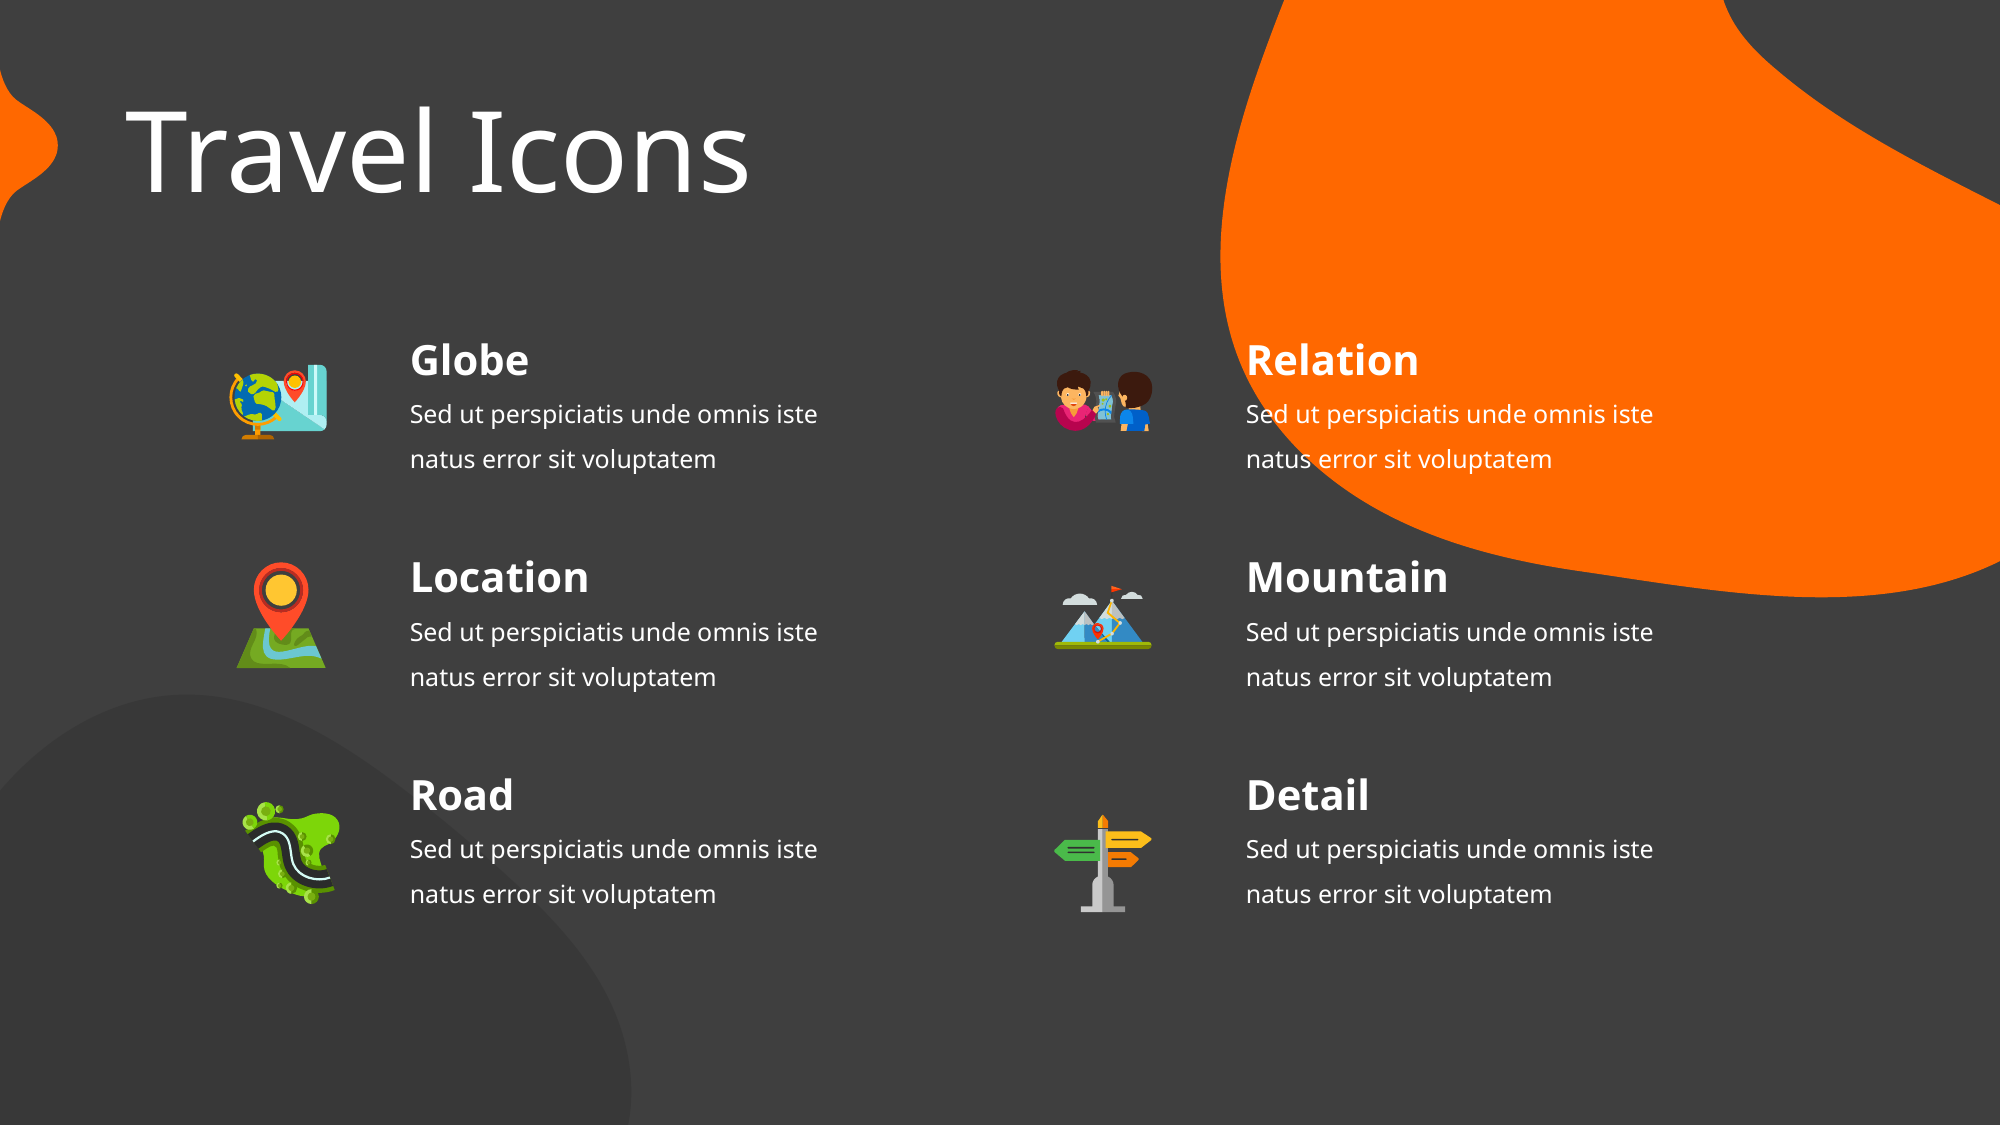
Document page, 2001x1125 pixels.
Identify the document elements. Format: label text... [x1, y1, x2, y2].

text_box Sed ut perspiciatis unde omnis iste natus error sit voluptatem [1231, 594, 1707, 699]
text_box [1221, 0, 2000, 598]
text_box Detail [1231, 736, 1524, 827]
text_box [241, 801, 342, 904]
text_box Sed ut perspiciatis unde omnis iste natus error sit voluptatem [1231, 811, 1707, 917]
text_box Sed ut perspiciatis unde omnis iste natus error sit voluptatem [395, 811, 871, 917]
text_box Globe [395, 301, 688, 391]
text_box Road [395, 736, 688, 827]
text_box Sed ut perspiciatis unde omnis iste natus error sit voluptatem [1231, 376, 1707, 481]
text_box Sed ut perspiciatis unde omnis iste natus error sit voluptatem [395, 376, 871, 481]
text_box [1050, 369, 1156, 439]
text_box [236, 562, 326, 671]
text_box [1054, 585, 1152, 650]
list Travel Icons [110, 87, 1430, 277]
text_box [226, 364, 327, 440]
text_box Relation [1231, 301, 1524, 391]
text_box Location [395, 518, 688, 609]
text_box Sed ut perspiciatis unde omnis iste natus error sit voluptatem [395, 594, 871, 699]
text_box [1054, 814, 1152, 913]
text_box Mountain [1231, 518, 1524, 609]
